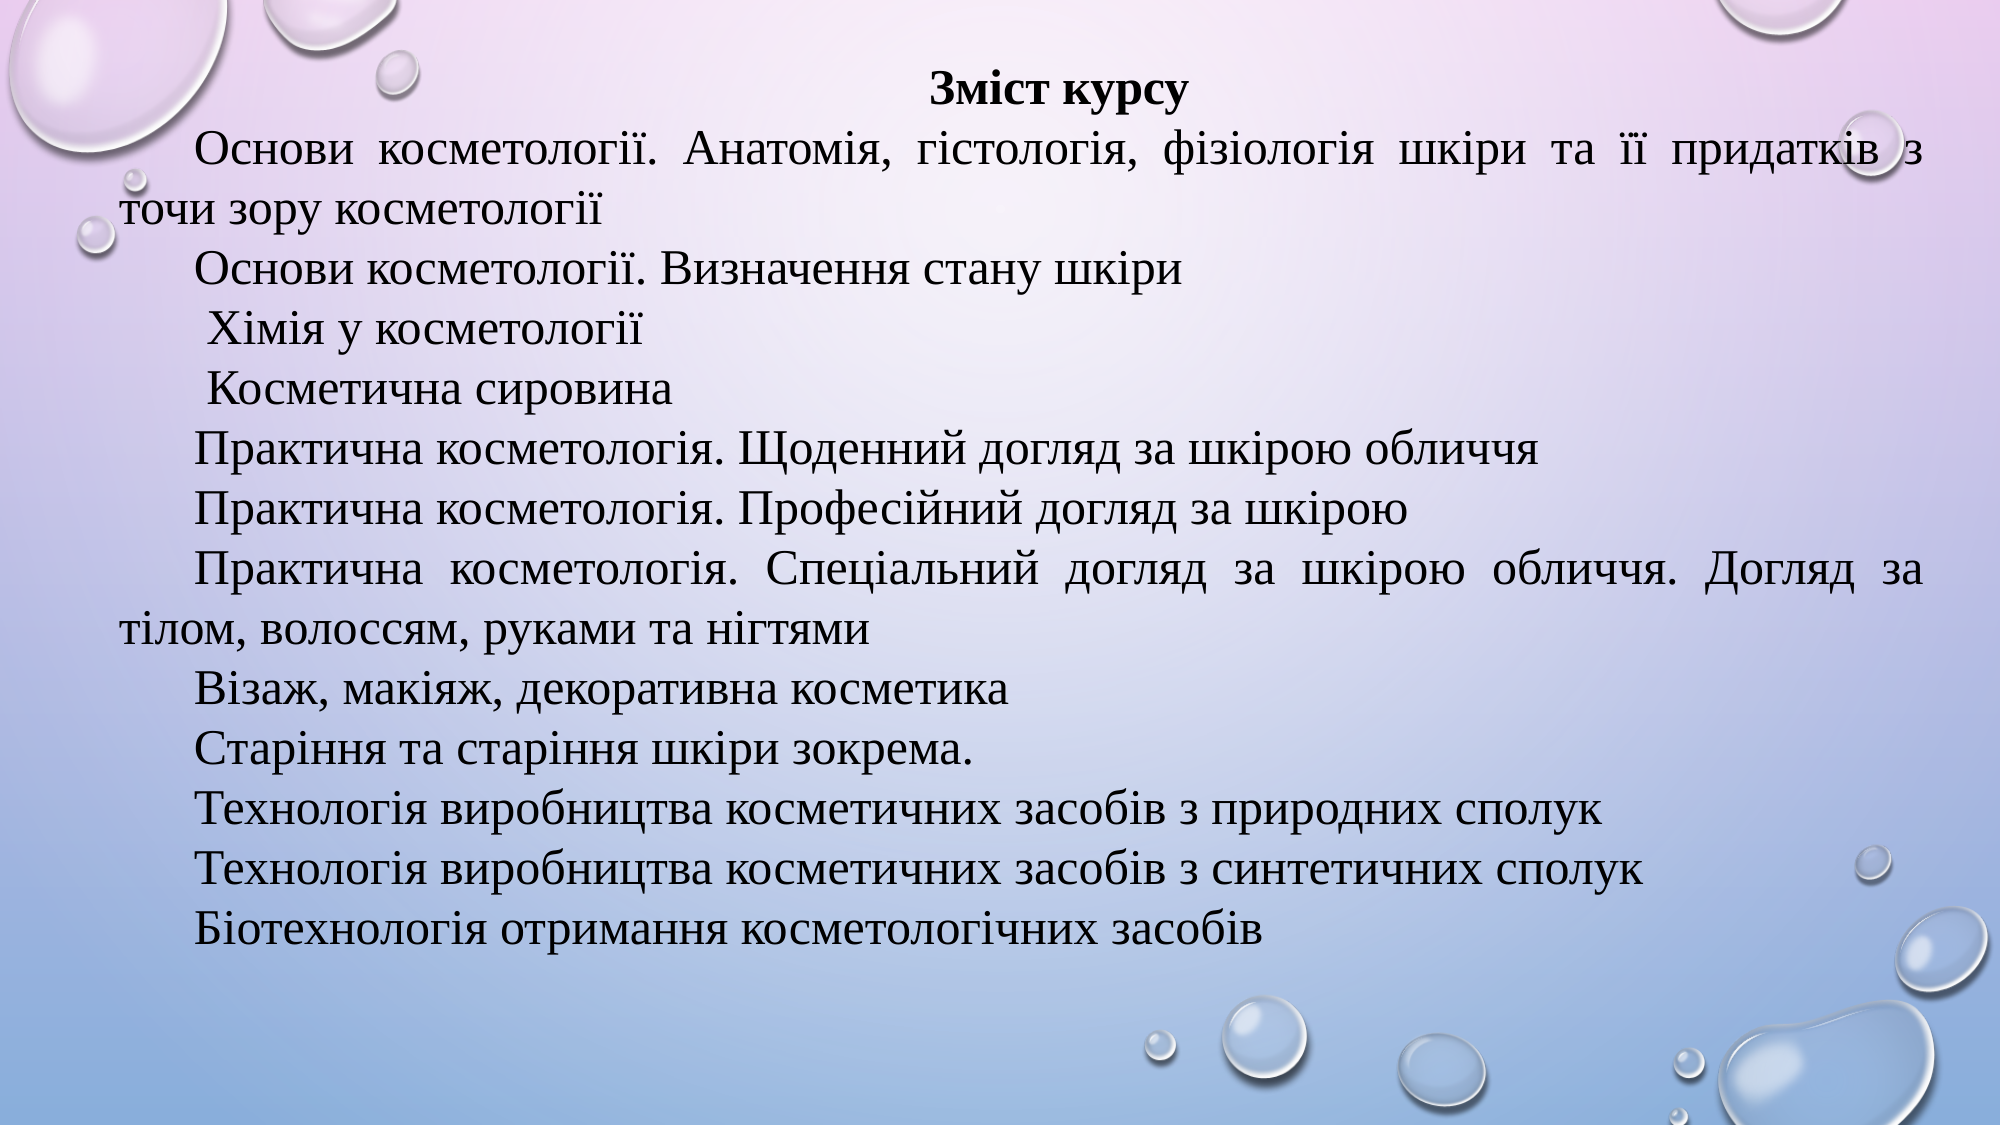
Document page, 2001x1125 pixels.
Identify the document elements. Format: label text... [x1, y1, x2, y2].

picture [0, 0, 2000, 1125]
text_box Зміст курсу Основи косметології. Анатомія, гістологія, фізіологія шкіри та її придатків з точи зору косметології Основи косметології. Визначення стану шкіри Хімія у косметології Косметична сировина Практична косметологія. Щоденний догляд за шкірою обличчя Практична косметологія. Професійний догляд за шкірою Практична косметологія. Спеціальний догляд за шкірою обличчя. Догляд за тілом, волоссям, руками та нігтями Візаж, макіяж, декоративна косметика Старіння та старіння шкіри зокрема. Технологія виробництва косметичних засобів з природних сполук Технологія виробництва косметичних засобів з синтетичних сполук Біотехнологія отримання косметологічних засобів [104, 46, 1940, 1057]
